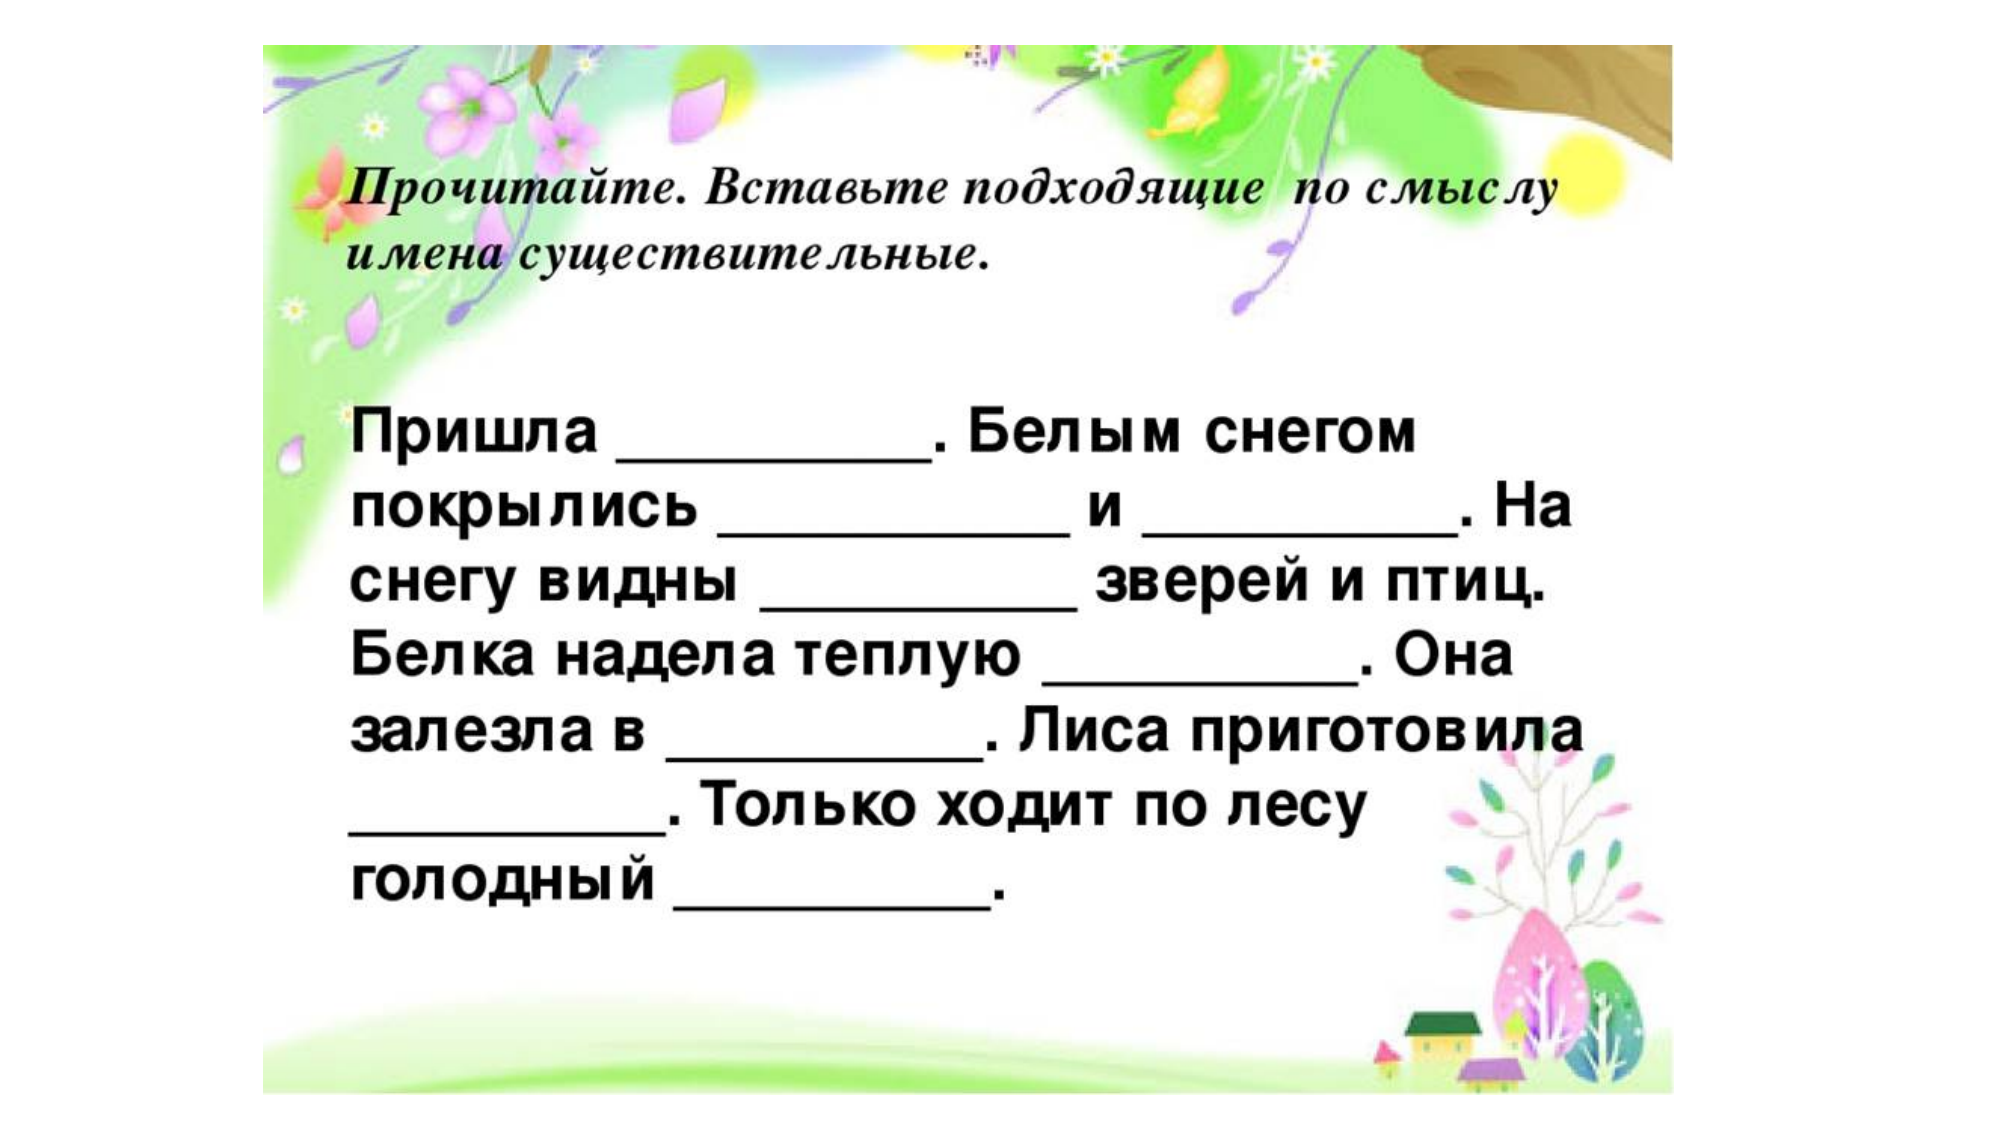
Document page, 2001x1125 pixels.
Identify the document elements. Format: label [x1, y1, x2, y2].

picture [263, 45, 1674, 1095]
